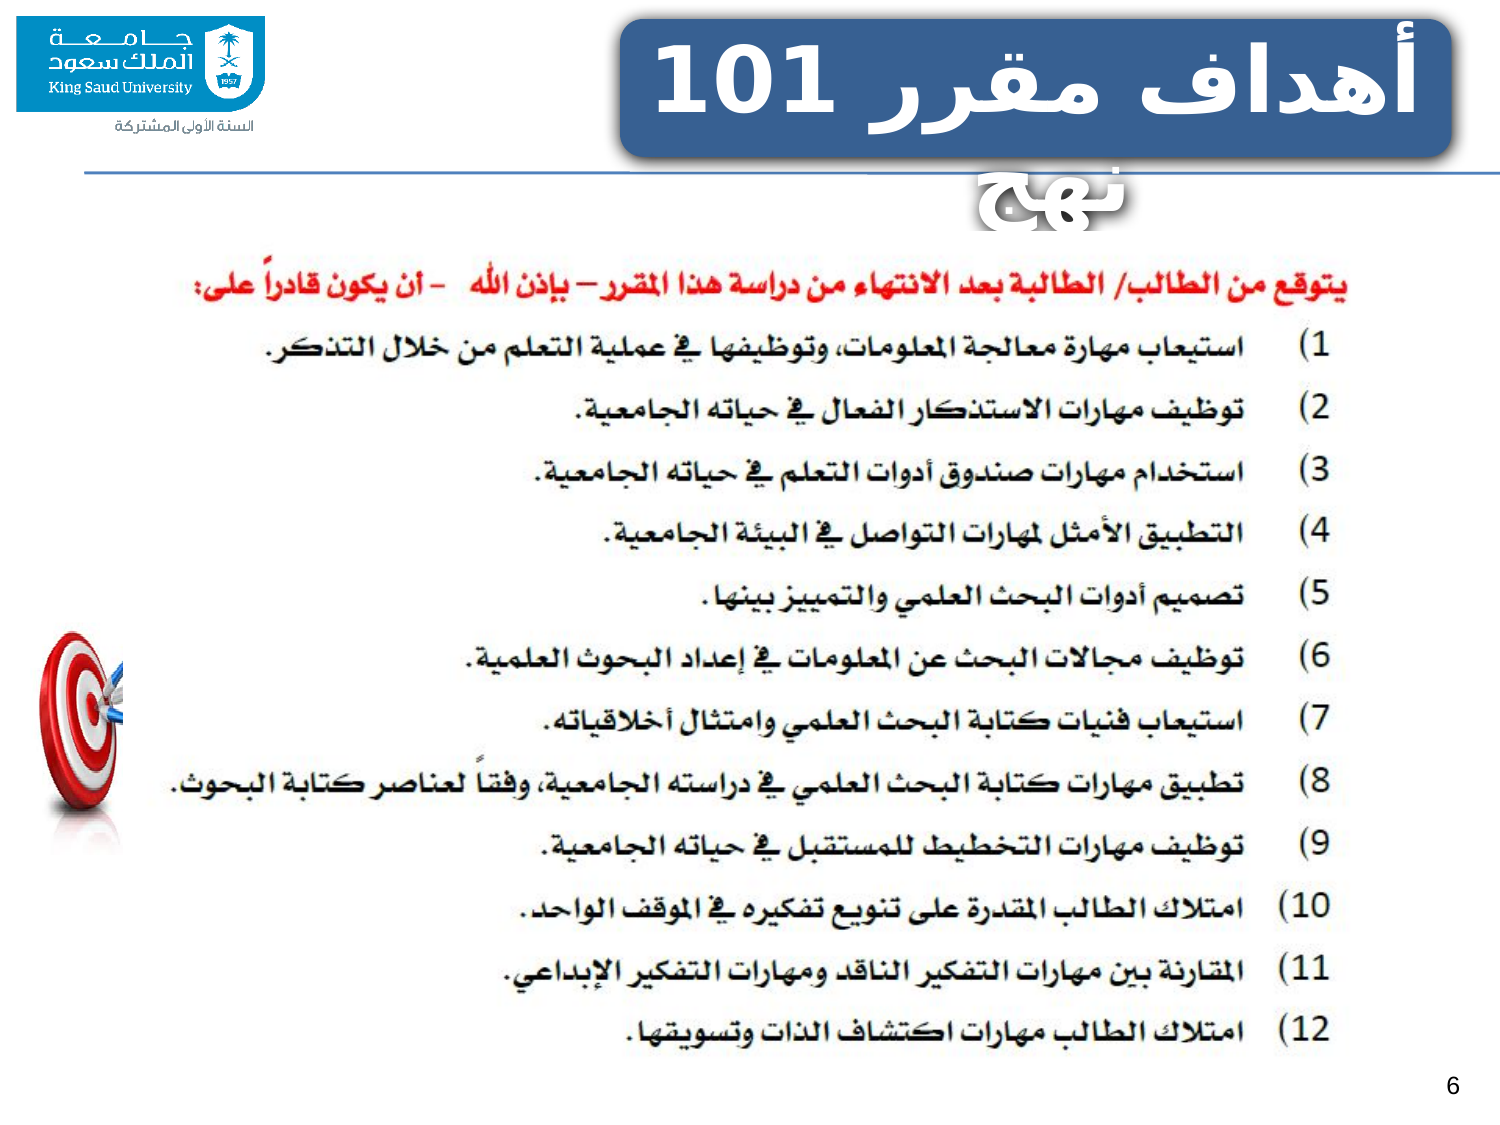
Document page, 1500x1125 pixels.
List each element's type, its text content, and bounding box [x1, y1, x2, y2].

picture [29, 231, 1446, 1103]
picture [1, 0, 282, 150]
text_box أهداف مقرر 101 نهج [619, 18, 1453, 158]
